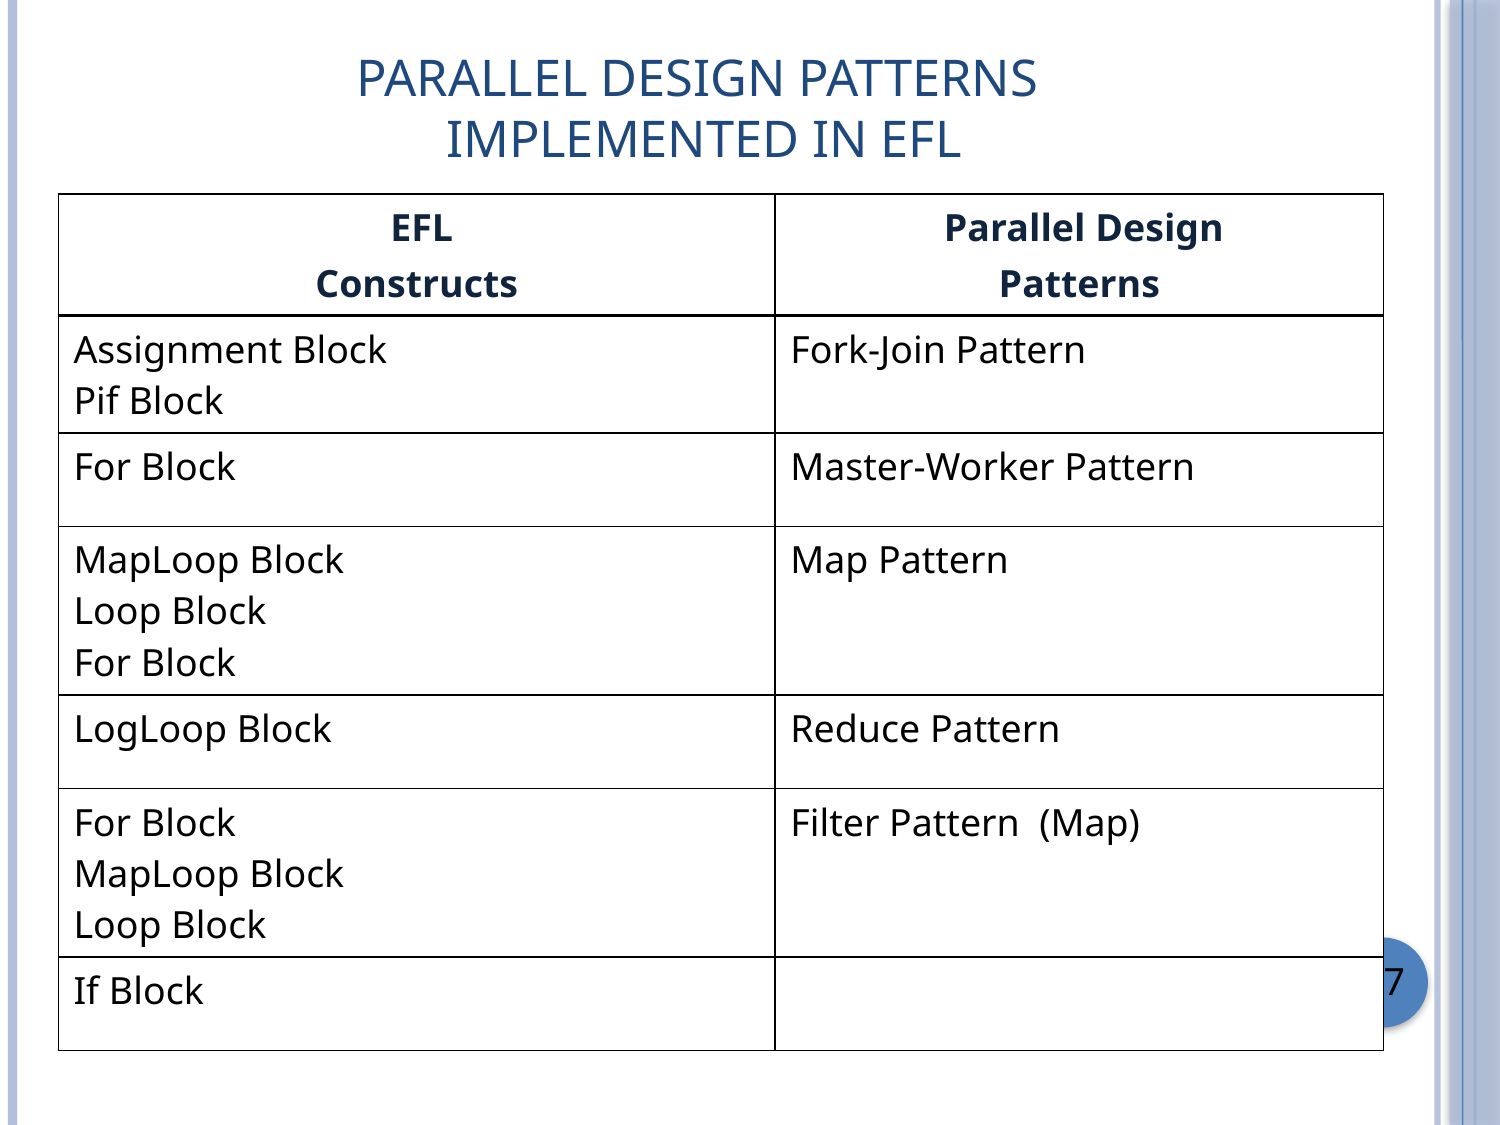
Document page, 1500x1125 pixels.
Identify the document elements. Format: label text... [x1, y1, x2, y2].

table_cell Reduce Pattern [776, 696, 1383, 788]
table_cell For Block [59, 434, 774, 526]
table_cell Filter Pattern (Map) [776, 789, 1383, 956]
table_cell LogLoop Block [59, 696, 774, 788]
table_cell Fork-Join Pattern [776, 317, 1383, 432]
table_cell Master-Worker Pattern [776, 434, 1383, 526]
table_cell For Block MapLoop Block Loop Block [59, 789, 774, 956]
table_cell Assignment Block Pif Block [59, 317, 774, 432]
table_header Parallel Design Patterns [776, 195, 1383, 314]
table_cell Map Pattern [776, 527, 1383, 694]
table_cell [776, 958, 1383, 1050]
table_header EFL Constructs [59, 195, 774, 314]
table_cell MapLoop Block Loop Block For Block [59, 527, 774, 694]
slide_number 17 [1384, 940, 1434, 1027]
table_cell If Block [59, 958, 774, 1050]
title Parallel Design Patterns implemented in EFL [75, 37, 1334, 175]
